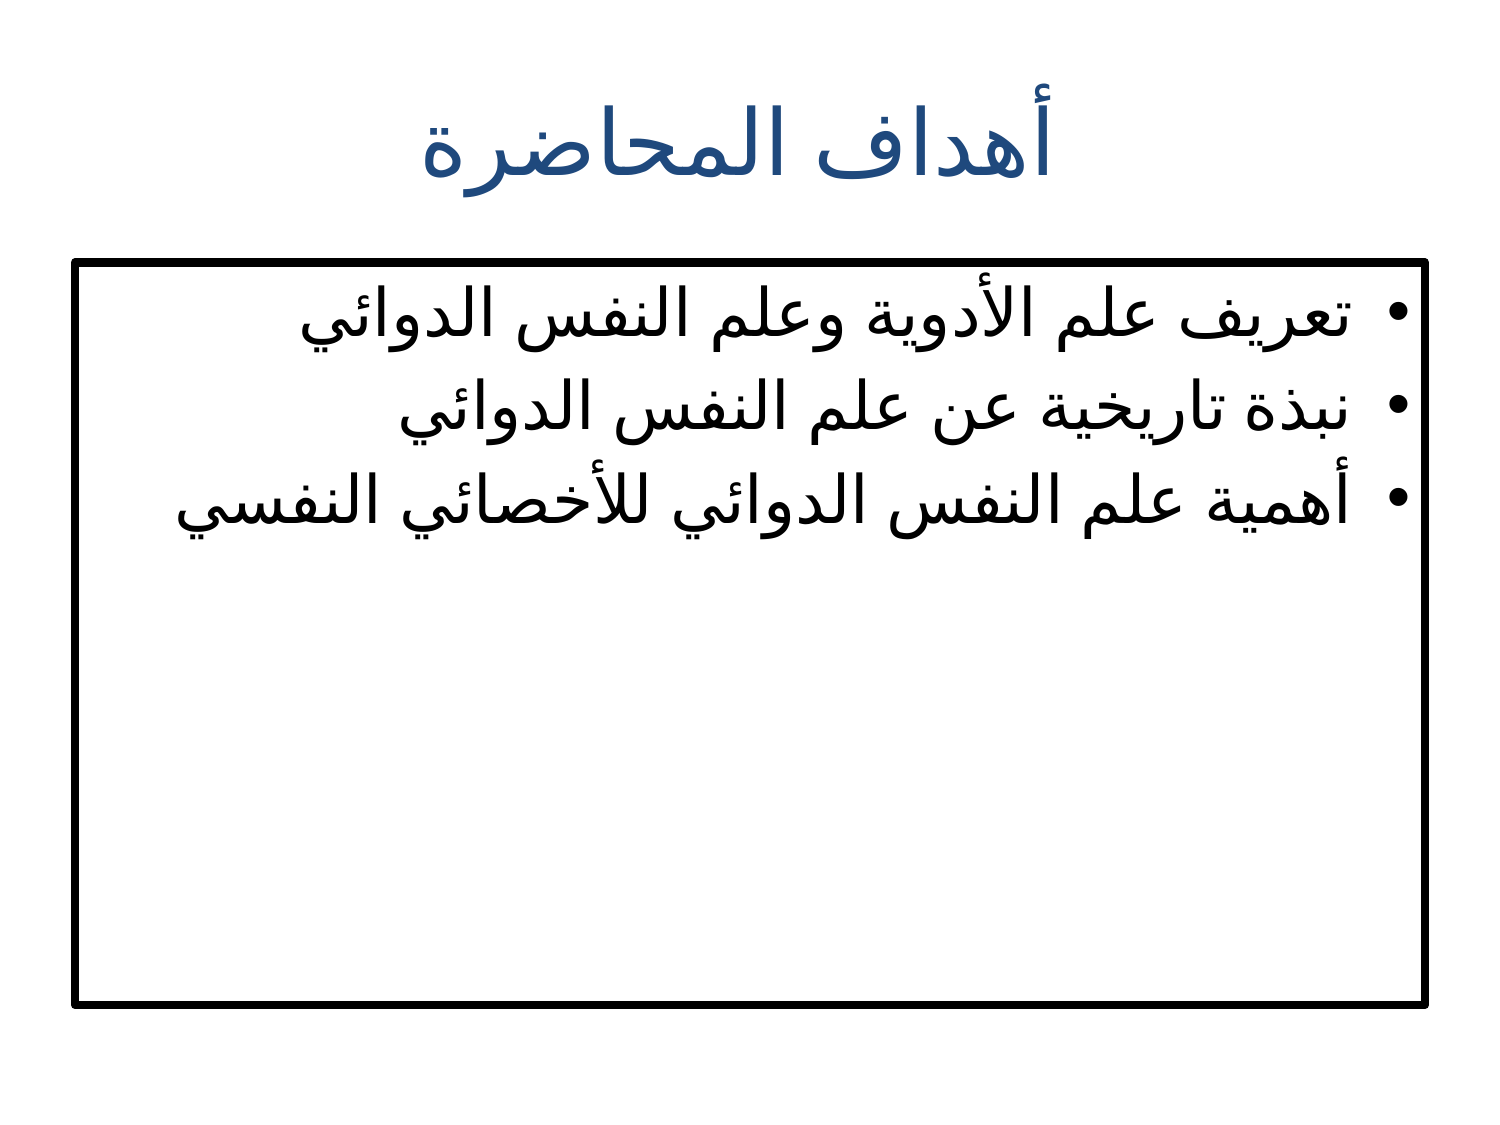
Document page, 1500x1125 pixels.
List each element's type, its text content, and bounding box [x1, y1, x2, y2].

list تعريف علم الأدوية وعلم النفس الدوائي نبذة تاريخية عن علم النفس الدوائي أهمية علم النفس الدوائي للأخصائي النفسي [75, 262, 1425, 1005]
title أهداف المحاضرة [75, 45, 1425, 233]
